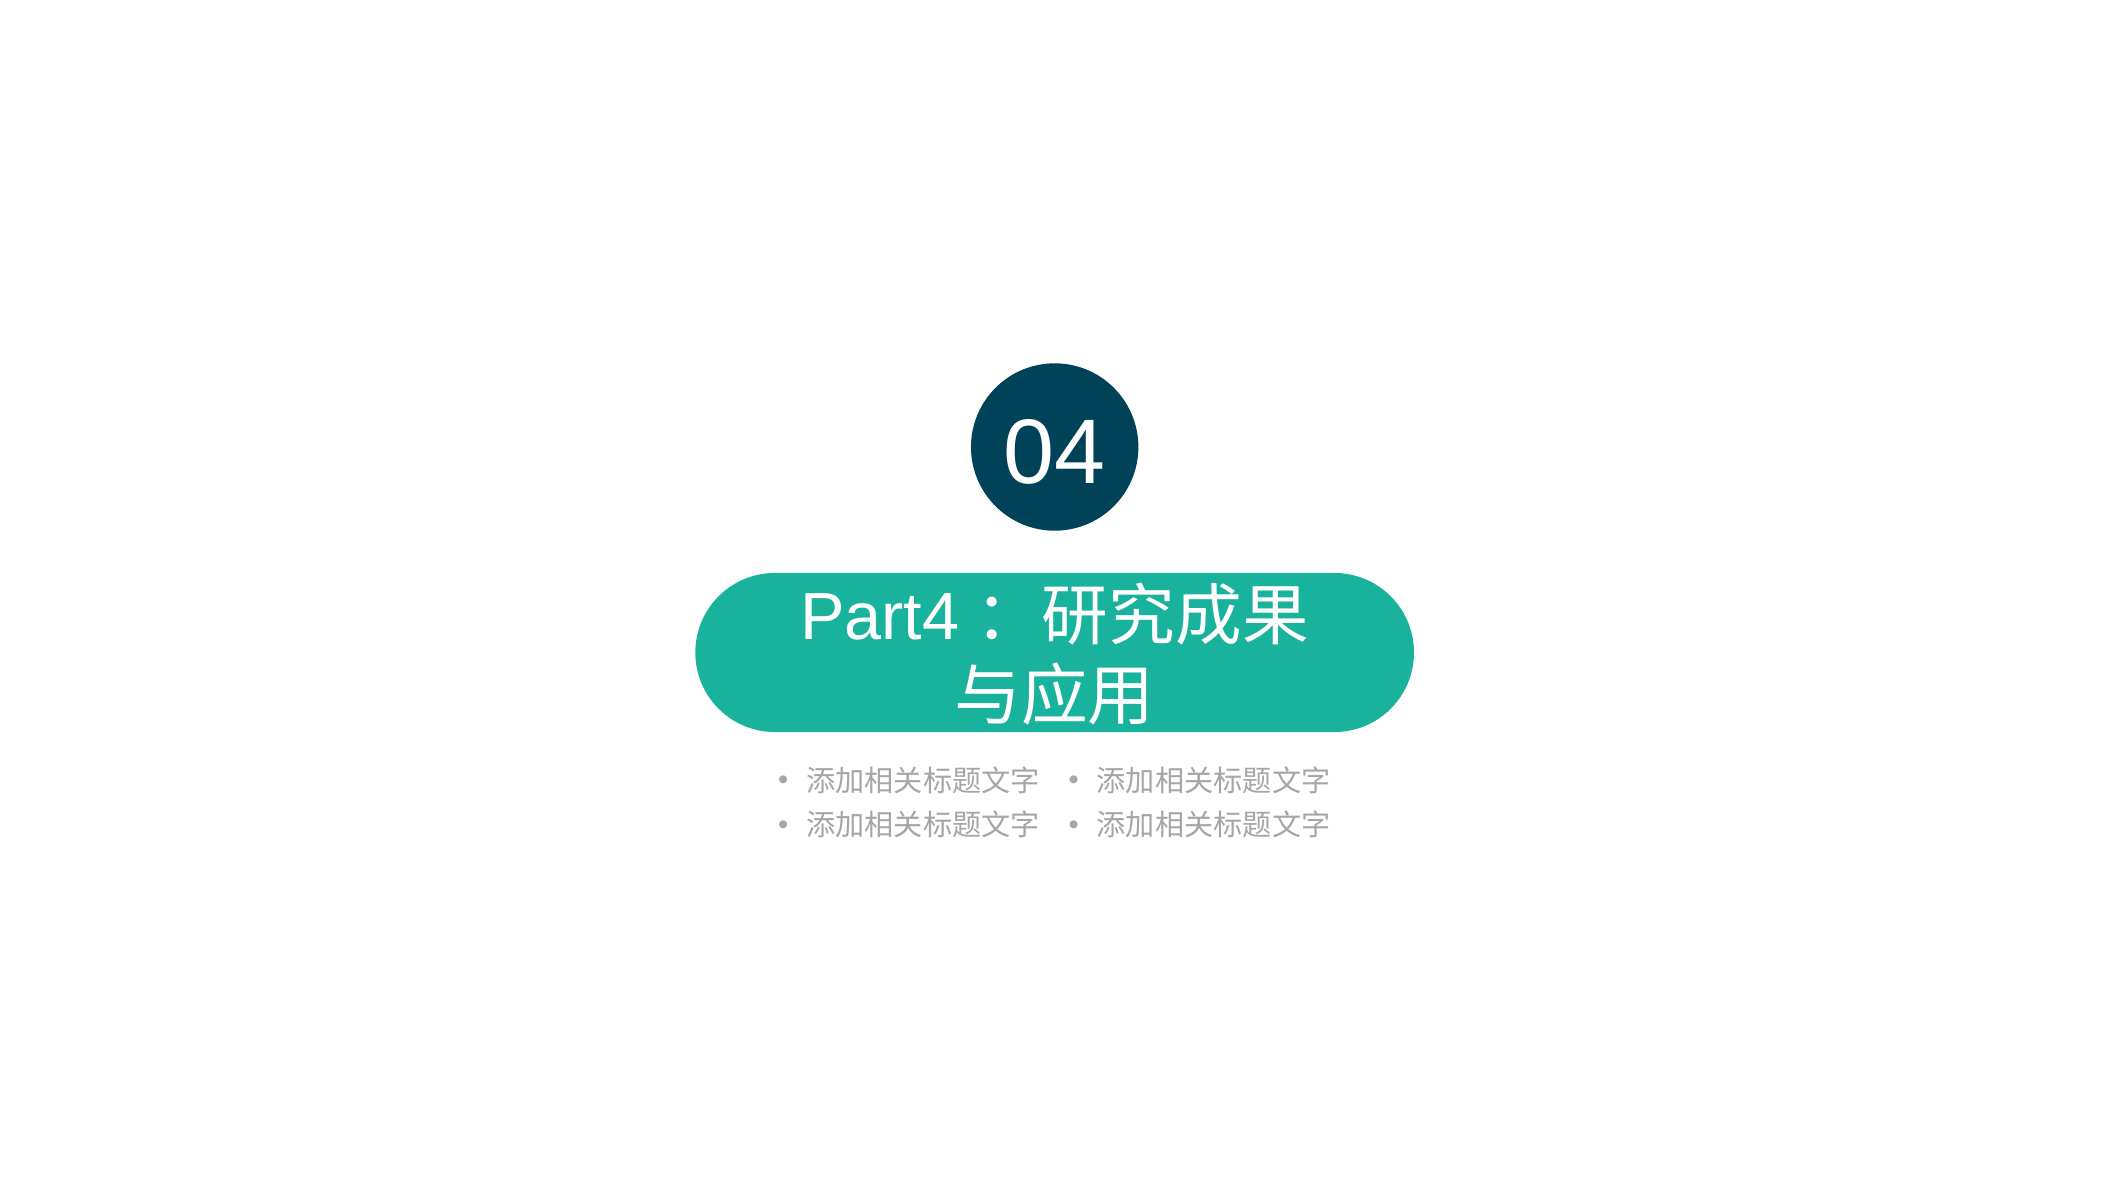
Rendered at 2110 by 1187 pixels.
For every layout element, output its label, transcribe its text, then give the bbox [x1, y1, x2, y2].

text_box 添加相关标题文字 [1068, 806, 1331, 842]
text_box 添加相关标题文字 [777, 762, 1041, 798]
text_box 04 [969, 362, 1140, 532]
text_box 添加相关标题文字 [1068, 762, 1331, 798]
text_box 添加相关标题文字 [777, 806, 1041, 842]
text_box [694, 571, 1416, 734]
